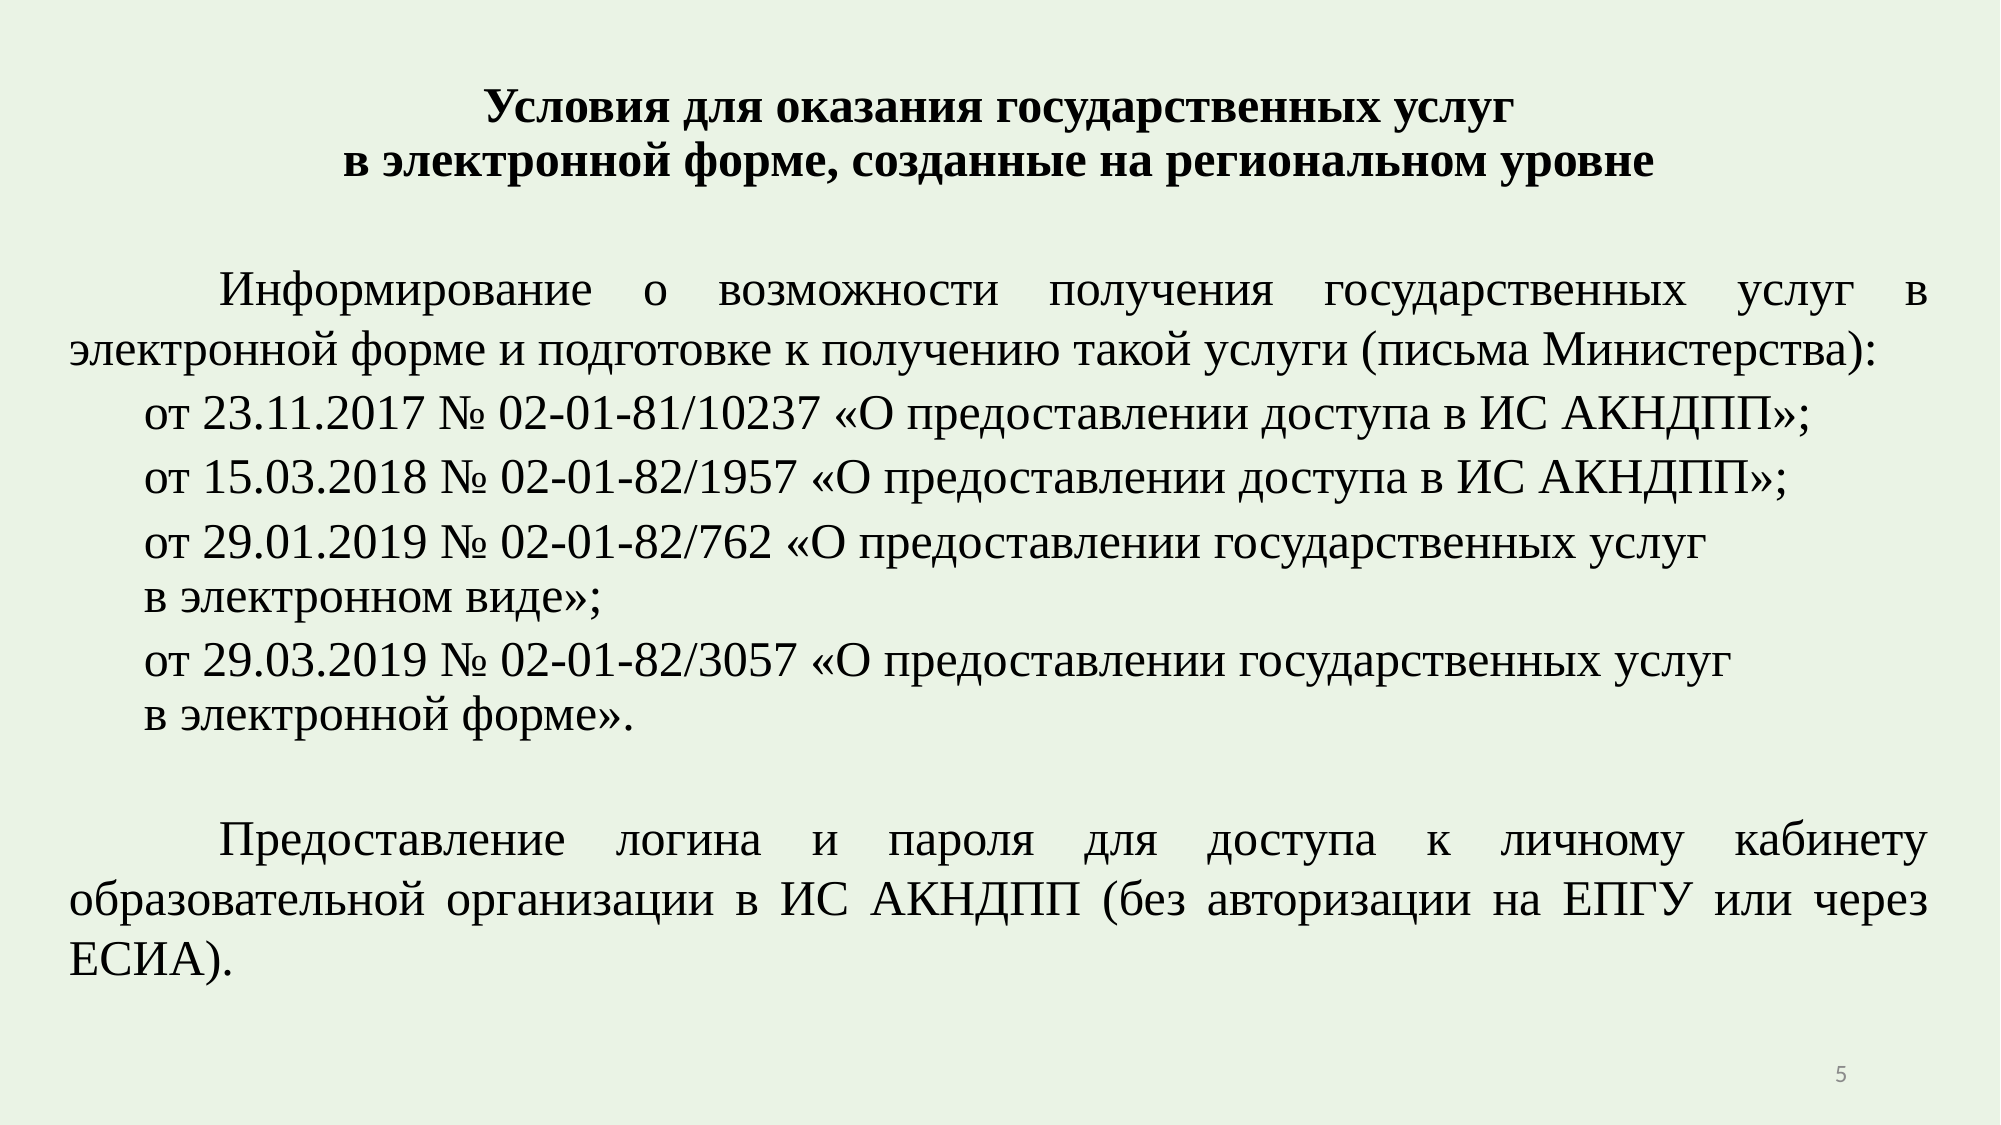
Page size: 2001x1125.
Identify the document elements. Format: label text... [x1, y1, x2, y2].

list Информирование о возможности получения государственных услуг в электронной форме и подготовке к получению такой услуги (письма Министерства): от 23.11.2017 № 02-01-81/10237 «О предоставлении доступа в ИС АКНДПП»; от 15.03.2018 № 02-01-82/1957 «О предоставлении доступа в ИС АКНДПП»; от 29.01.2019 № 02-01-82/762 «О предоставлении государственных услуг в электронном виде»; от 29.03.2019 № 02-01-82/3057 «О предоставлении государственных услуг в электронной форме». Предоставление логина и пароля для доступа к личному кабинету образовательной организации в ИС АКНДПП (без авторизации на ЕПГУ или через ЕСИА). [53, 248, 1944, 1057]
slide_number 5 [1412, 1042, 1863, 1103]
title Условия для оказания государственных услуг в электронной форме, созданные на региональном уровне [93, 39, 1905, 229]
